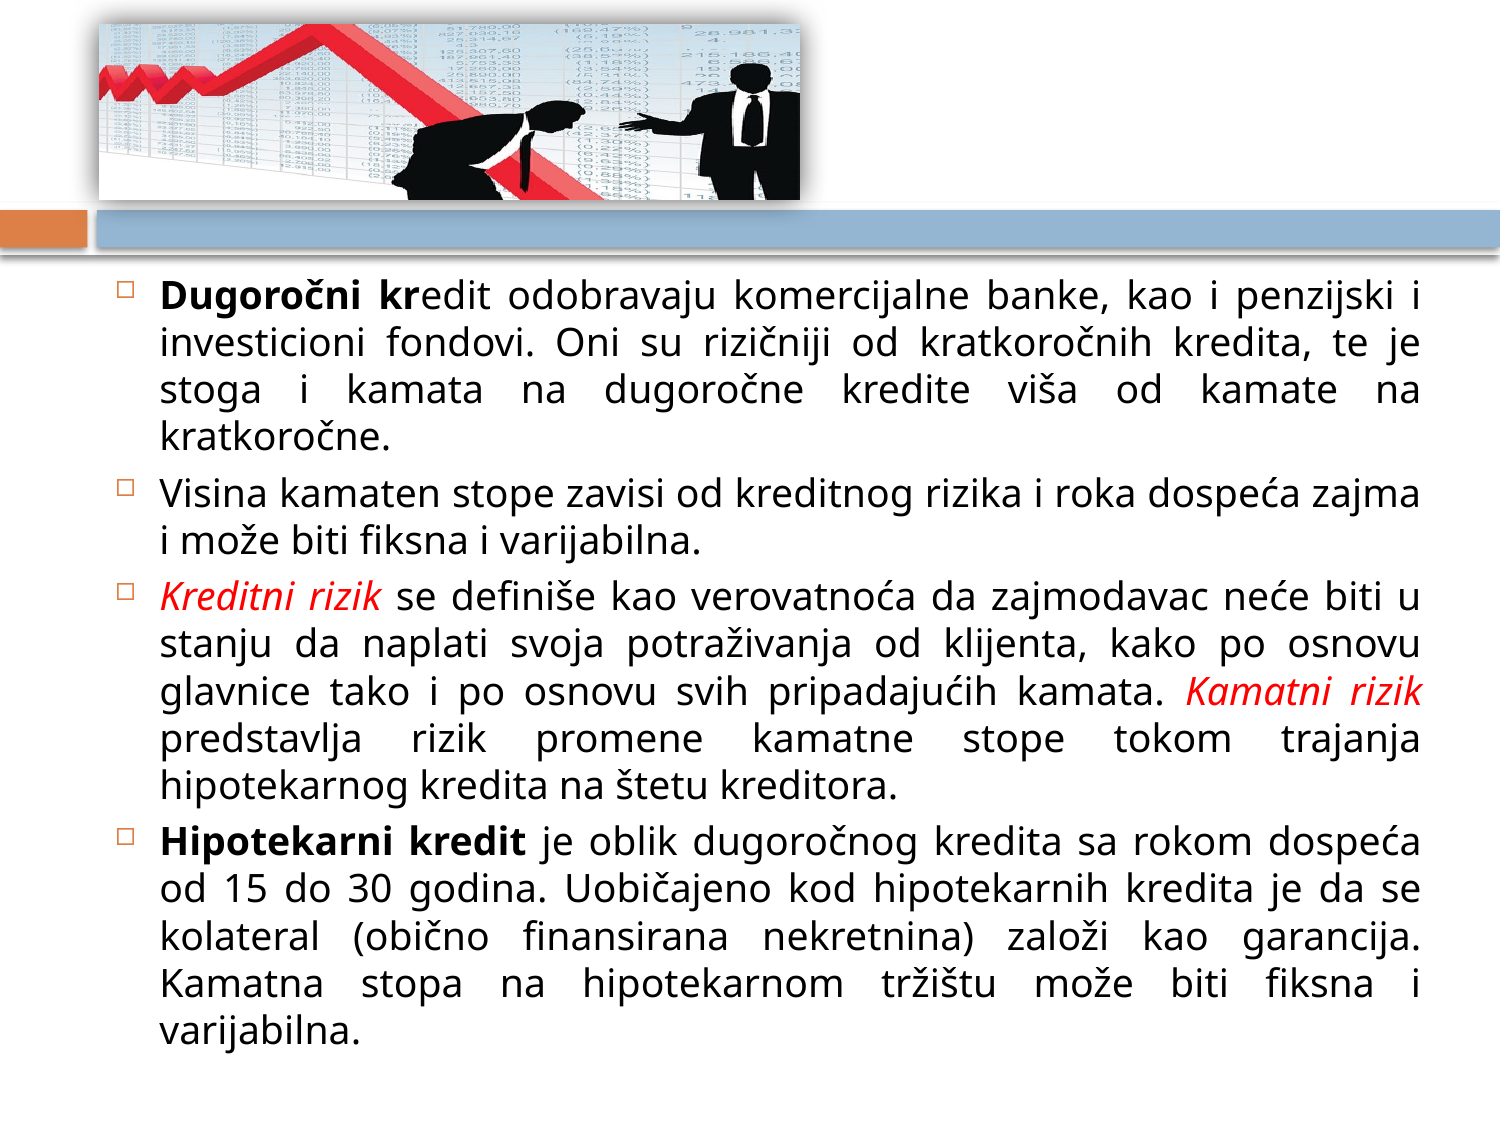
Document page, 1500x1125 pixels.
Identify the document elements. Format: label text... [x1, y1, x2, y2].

picture [99, 24, 801, 201]
list Dugoročni kredit odobravaju komercijalne banke, kao i penzijski i investicioni fondovi. Oni su rizičniji od kratkoročnih kredita, te je stoga i kamata na dugoročne kredite viša od kamate na kratkoročne. Visina kamaten stope zavisi od kreditnog rizika i roka dospeća zajma i može biti fiksna i varijabilna. Kreditni rizik se definiše kao verovatnoća da zajmodavac neće biti u stanju da naplati svoja potraživanja od klijenta, kako po osnovu glavnice tako i po osnovu svih pripadajućih kamata. Kamatni rizik predstavlja rizik promene kamatne stope tokom trajanja hipotekarnog kredita na štetu kreditora. Hipotekarni kredit je oblik dugoročnog kredita sa rokom dospeća od 15 do 30 godina. Uobičajeno kod hipotekarnih kredita je da se kolateral (obično finansirana nekretnina) založi kao garancija. Kamatna stopa na hipotekarnom tržištu može biti fiksna i varijabilna. [100, 262, 1438, 1063]
